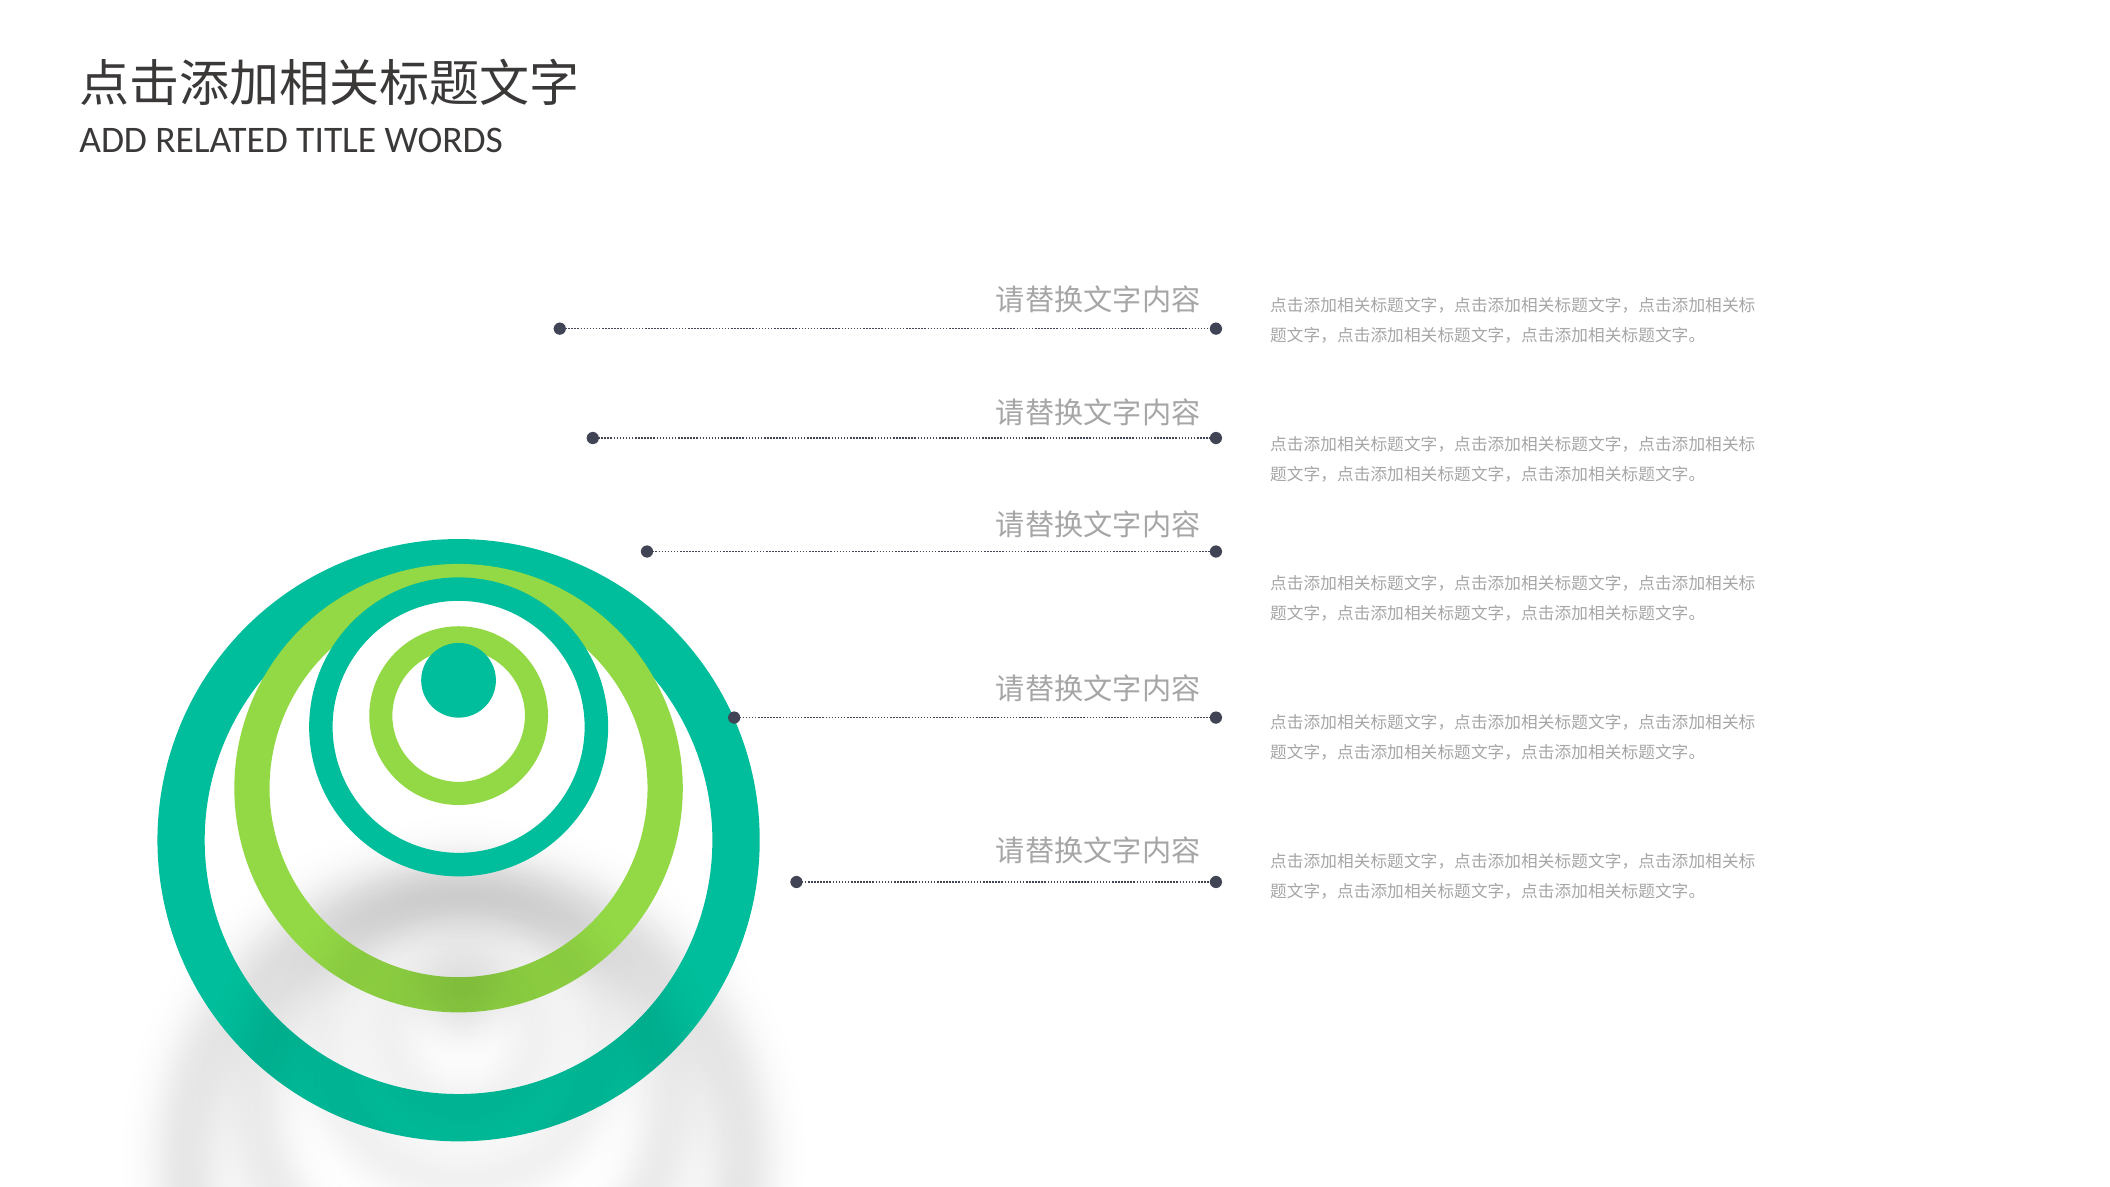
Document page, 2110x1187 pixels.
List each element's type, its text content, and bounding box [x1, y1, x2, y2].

text_box 请替换文字内容 [980, 656, 1216, 714]
text_box 请替换文字内容 [980, 818, 1216, 876]
text_box 点击添加相关标题文字，点击添加相关标题文字，点击添加相关标题文字，点击添加相关标题文字，点击添加相关标题文字。 [1255, 555, 1787, 631]
text_box [368, 625, 550, 807]
text_box [156, 538, 761, 1039]
text_box [308, 576, 610, 878]
text_box 请替换文字内容 [980, 491, 1216, 549]
text_box 请替换文字内容 [980, 267, 1216, 325]
text_box 点击添加相关标题文字，点击添加相关标题文字，点击添加相关标题文字，点击添加相关标题文字，点击添加相关标题文字。 [1255, 416, 1787, 491]
text_box [233, 562, 684, 965]
text_box 请替换文字内容 [980, 380, 1216, 437]
text_box 点击添加相关标题文字，点击添加相关标题文字，点击添加相关标题文字，点击添加相关标题文字，点击添加相关标题文字。 [1255, 694, 1787, 770]
text_box 点击添加相关标题文字，点击添加相关标题文字，点击添加相关标题文字，点击添加相关标题文字，点击添加相关标题文字。 [1255, 277, 1787, 352]
text_box [420, 641, 497, 719]
text_box 点击添加相关标题文字，点击添加相关标题文字，点击添加相关标题文字，点击添加相关标题文字，点击添加相关标题文字。 [1255, 833, 1787, 909]
text_box ADD RELATED TITLE WORDS [63, 107, 520, 169]
text_box 点击添加相关标题文字 [63, 43, 596, 120]
